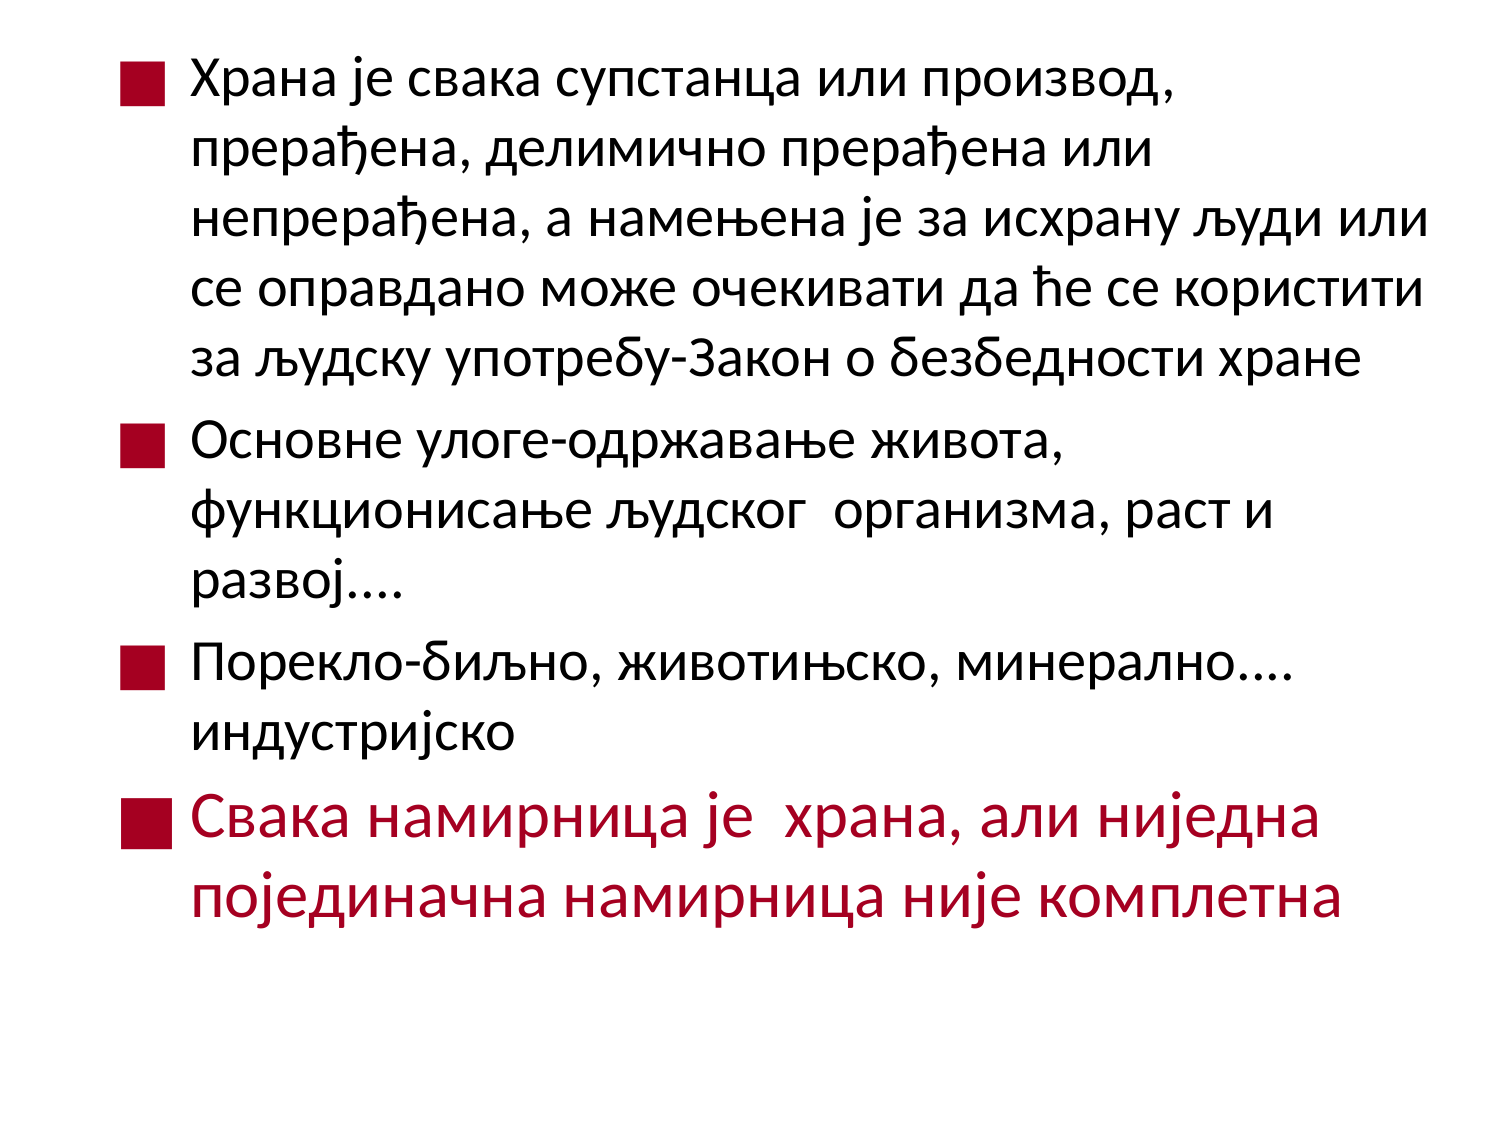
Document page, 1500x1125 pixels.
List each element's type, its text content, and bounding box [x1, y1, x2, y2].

text_box Свака намирница је храна, али ниједна појединачна намирница није комплетна [100, 763, 1451, 1102]
text_box Храна је свака супстанца или производ, прерађена, делимично прерађена или непрерађена, а намењенa је за исхрану људи или се оправдано може очекивати да ће се користити за људску употребу-Закон о безбедности хране Основне улоге-одржавање живота, функционисање људског организма, раст и развој.... Порекло-биљно, животињско, минерално.... индустријско [100, 30, 1451, 308]
